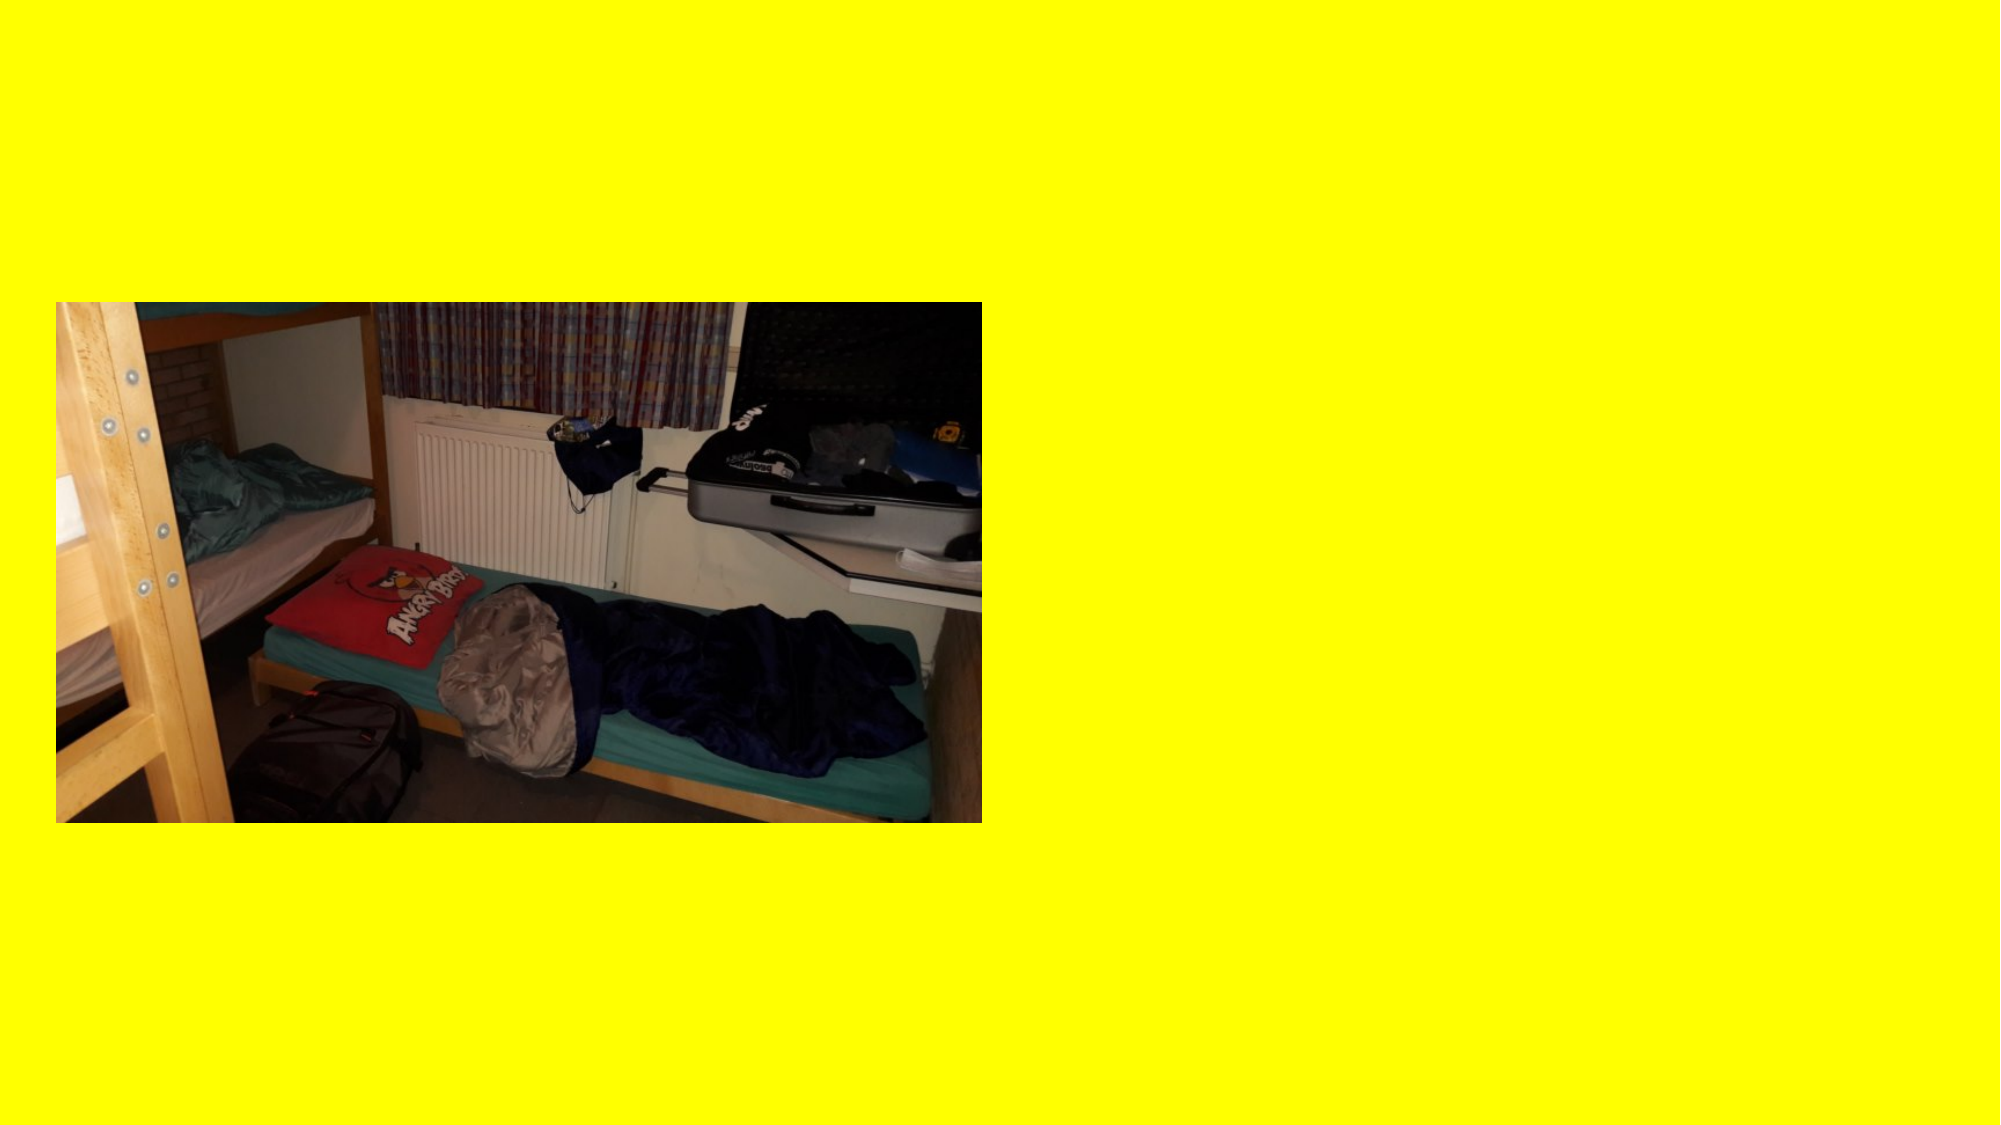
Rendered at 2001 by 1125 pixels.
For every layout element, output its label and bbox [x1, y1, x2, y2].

picture [56, 302, 982, 823]
